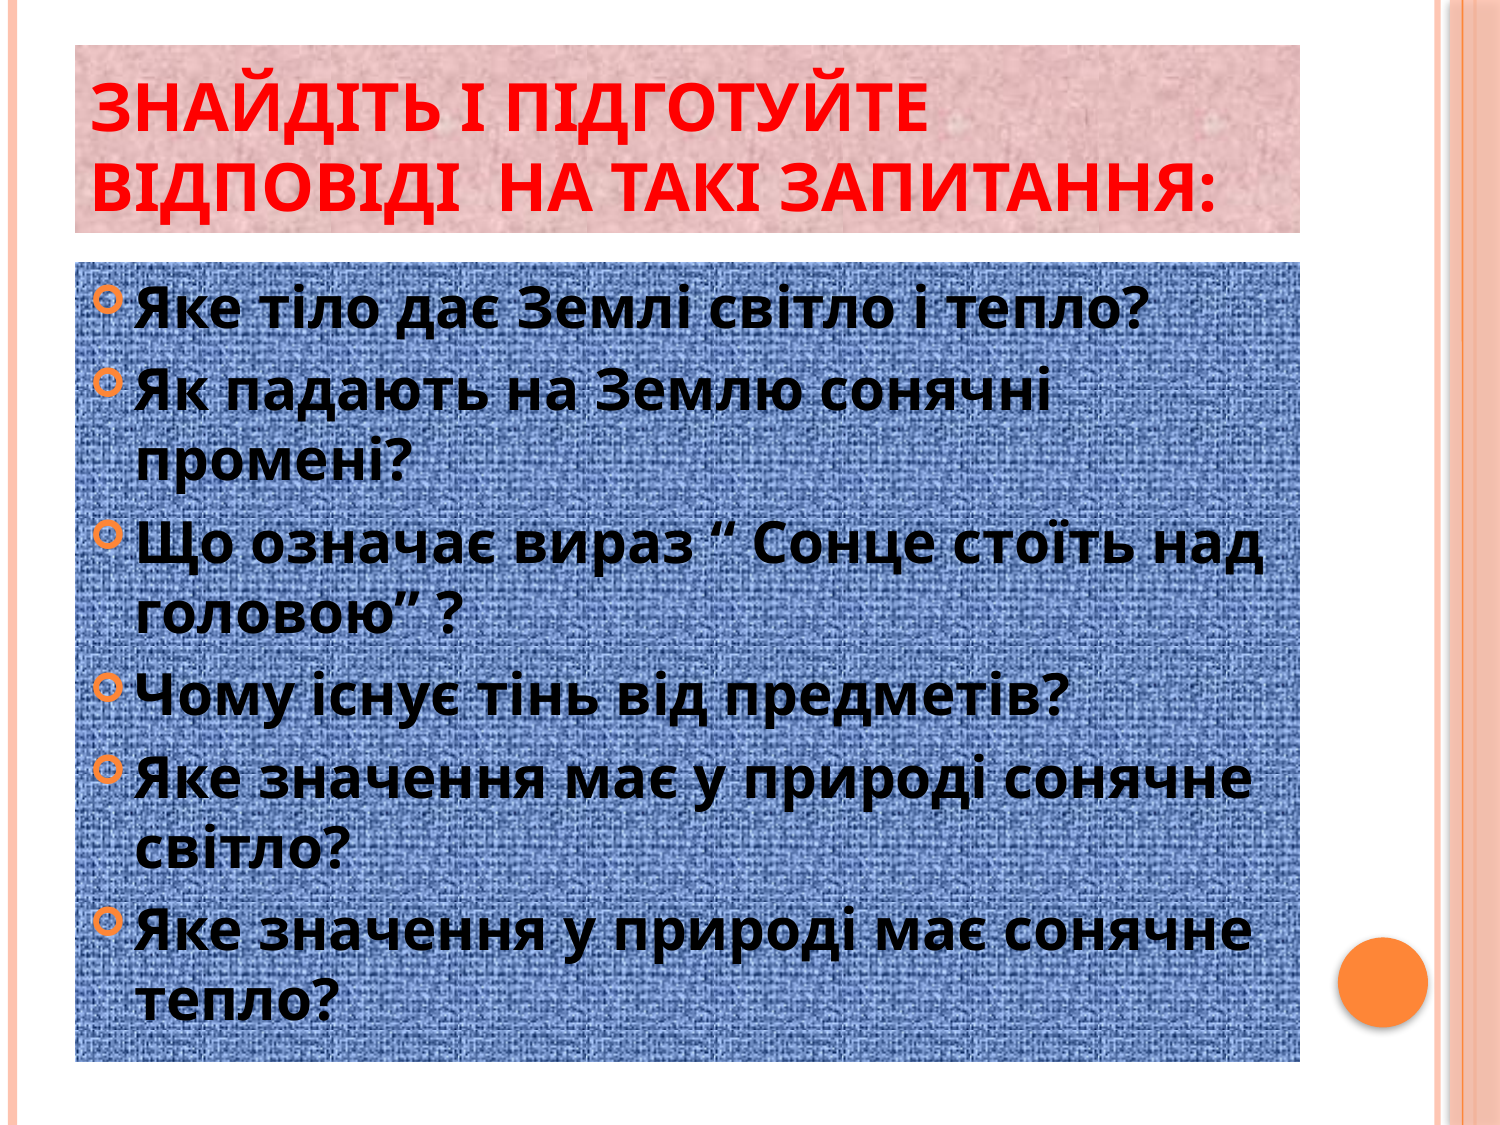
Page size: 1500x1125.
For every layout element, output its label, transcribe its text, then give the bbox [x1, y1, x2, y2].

title Знайдіть і підготуйте відповіді на такі запитання: [75, 45, 1300, 233]
list Яке тіло дає Землі світло і тепло? Як падають на Землю сонячні промені? Що означає вираз “ Сонце стоїть над головою” ? Чому існує тінь від предметів? Яке значення має у природі сонячне світло? Яке значення у природі має сонячне тепло? [75, 262, 1300, 1062]
